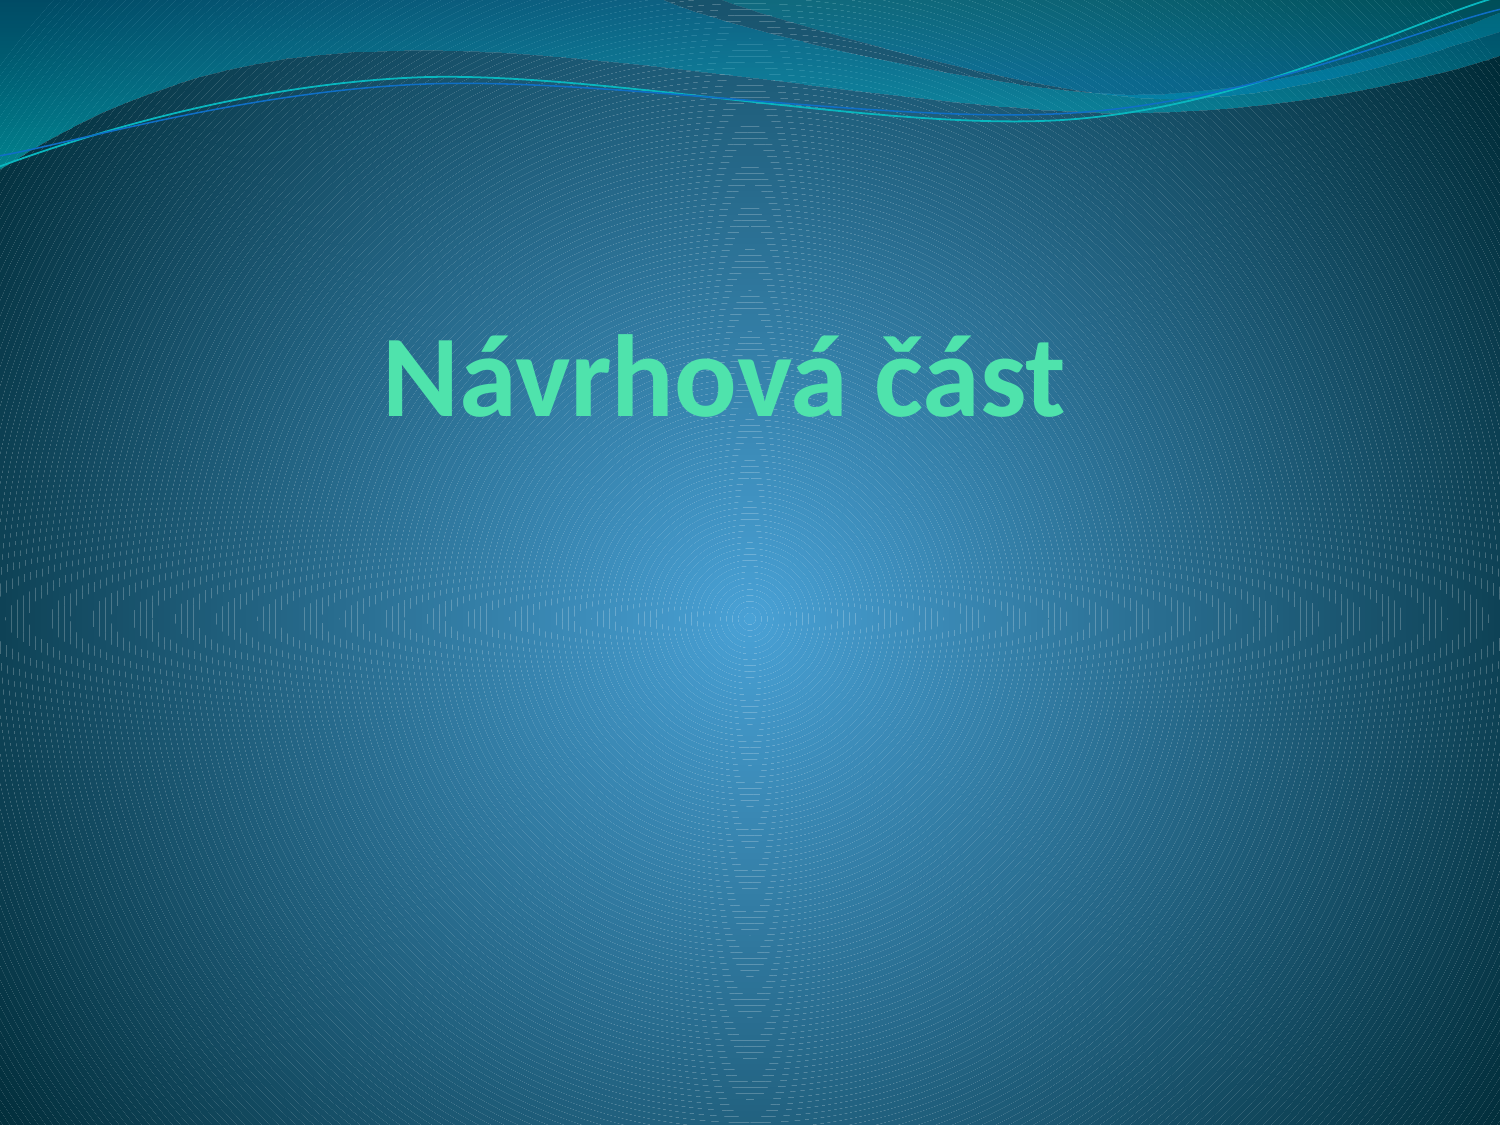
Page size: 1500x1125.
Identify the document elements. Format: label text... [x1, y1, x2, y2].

title Návrhová část [86, 216, 1362, 440]
